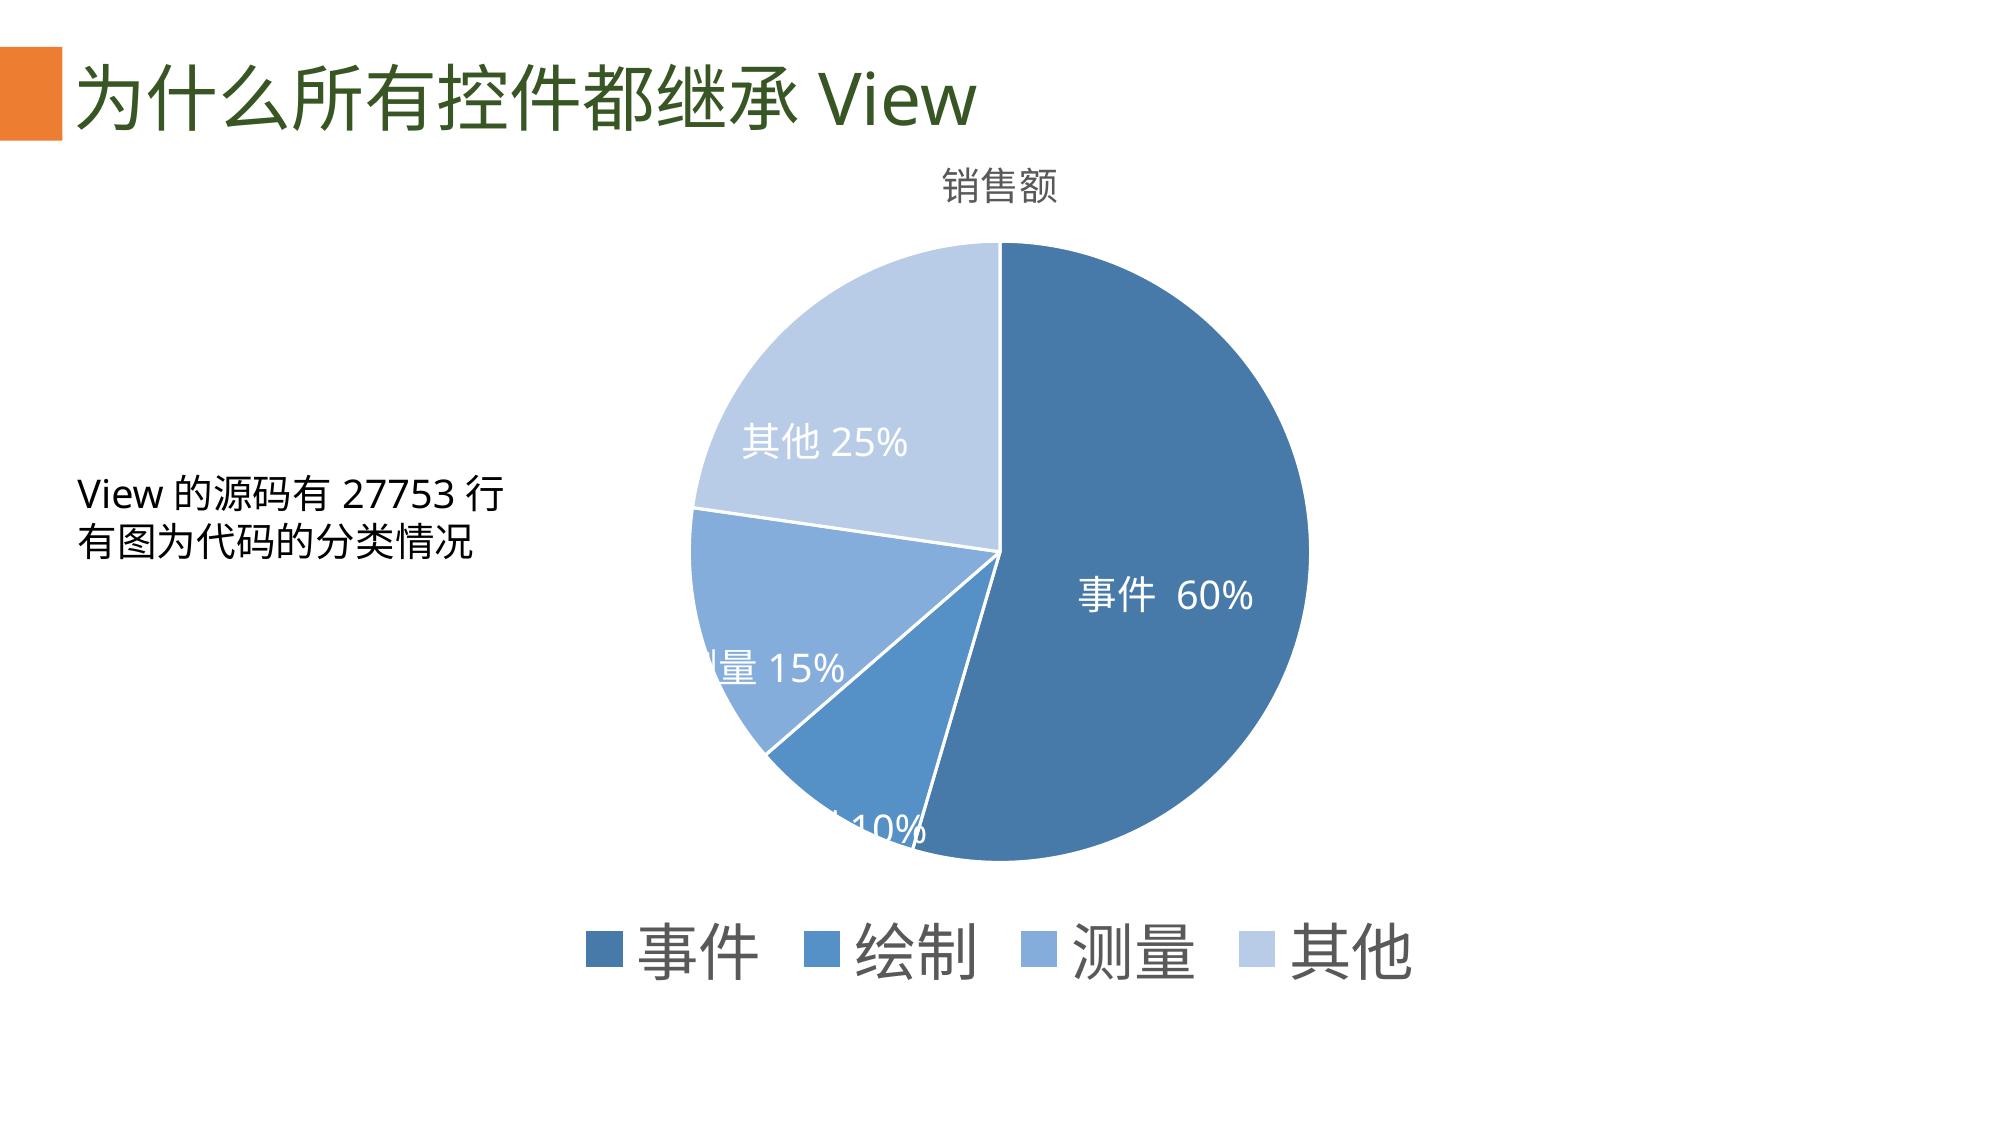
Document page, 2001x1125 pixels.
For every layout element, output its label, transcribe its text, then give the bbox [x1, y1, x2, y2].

text_box 为什么所有控件都继承View [62, 47, 1938, 144]
chart [333, 118, 1667, 1007]
text_box View的源码有27753行 有图为代码的分类情况 [62, 461, 333, 572]
